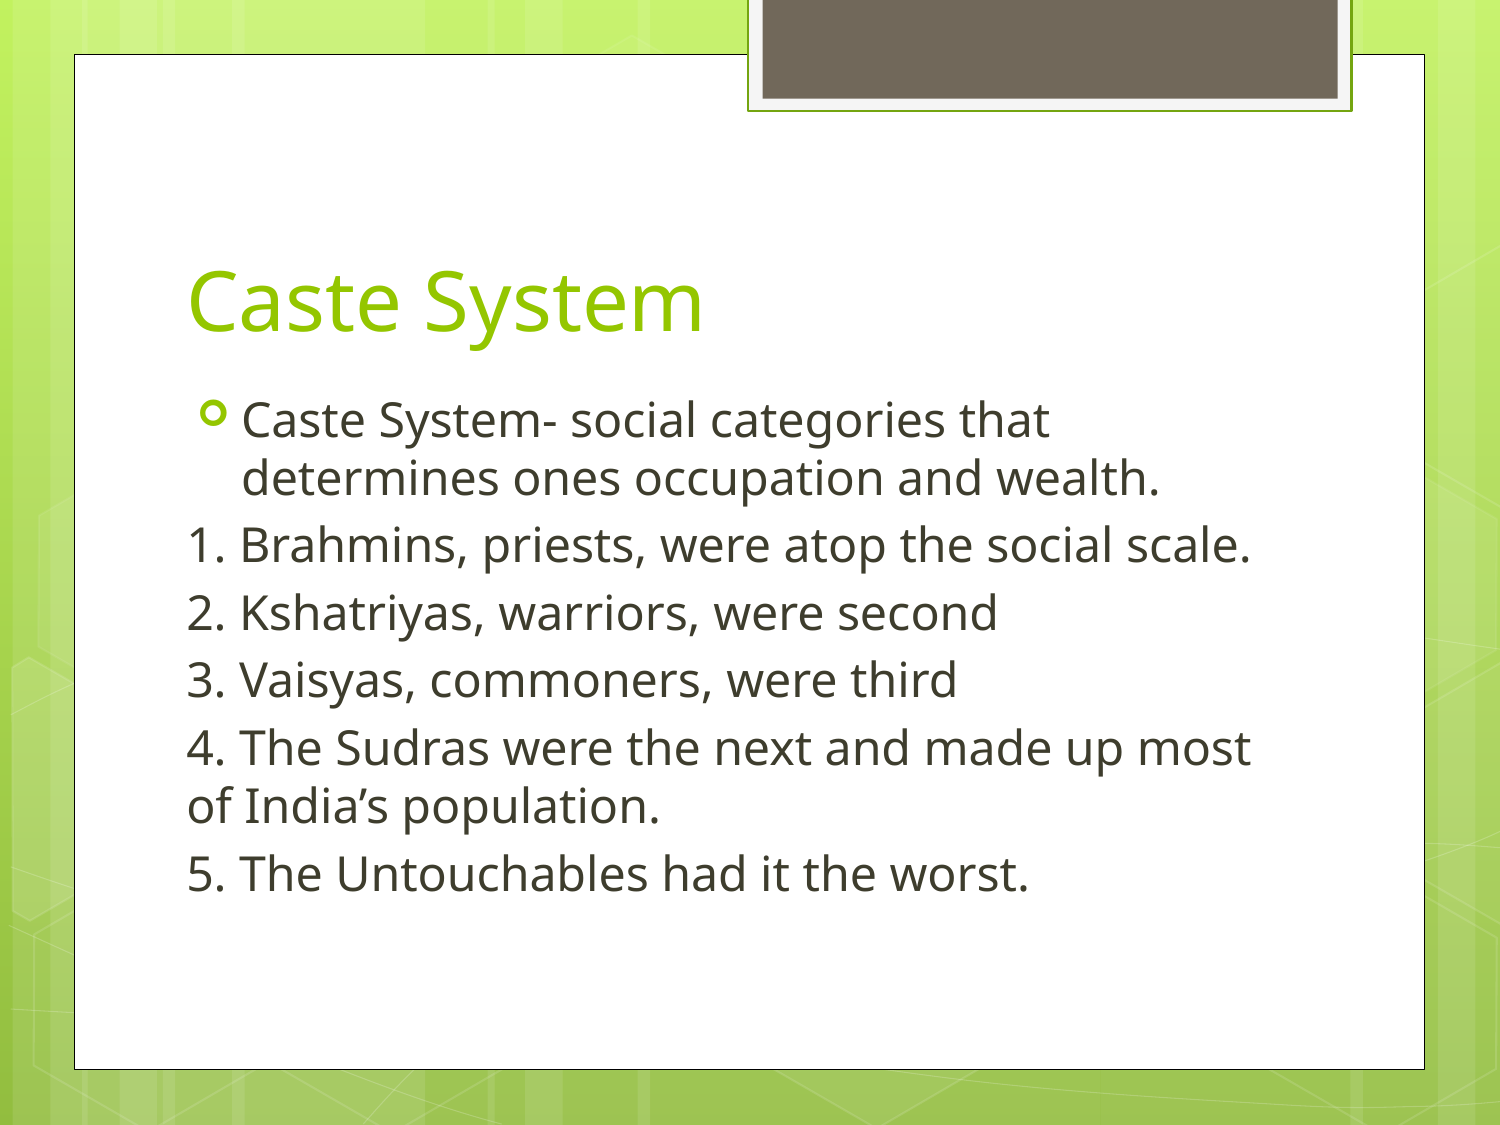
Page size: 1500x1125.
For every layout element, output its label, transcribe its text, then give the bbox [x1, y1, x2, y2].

list Caste System- social categories that determines ones occupation and wealth. 1. Brahmins, priests, were atop the social scale. 2. Kshatriyas, warriors, were second 3. Vaisyas, commoners, were third 4. The Sudras were the next and made up most of India’s population. 5. The Untouchables had it the worst. [171, 381, 1283, 957]
title Caste System [171, 168, 1324, 357]
